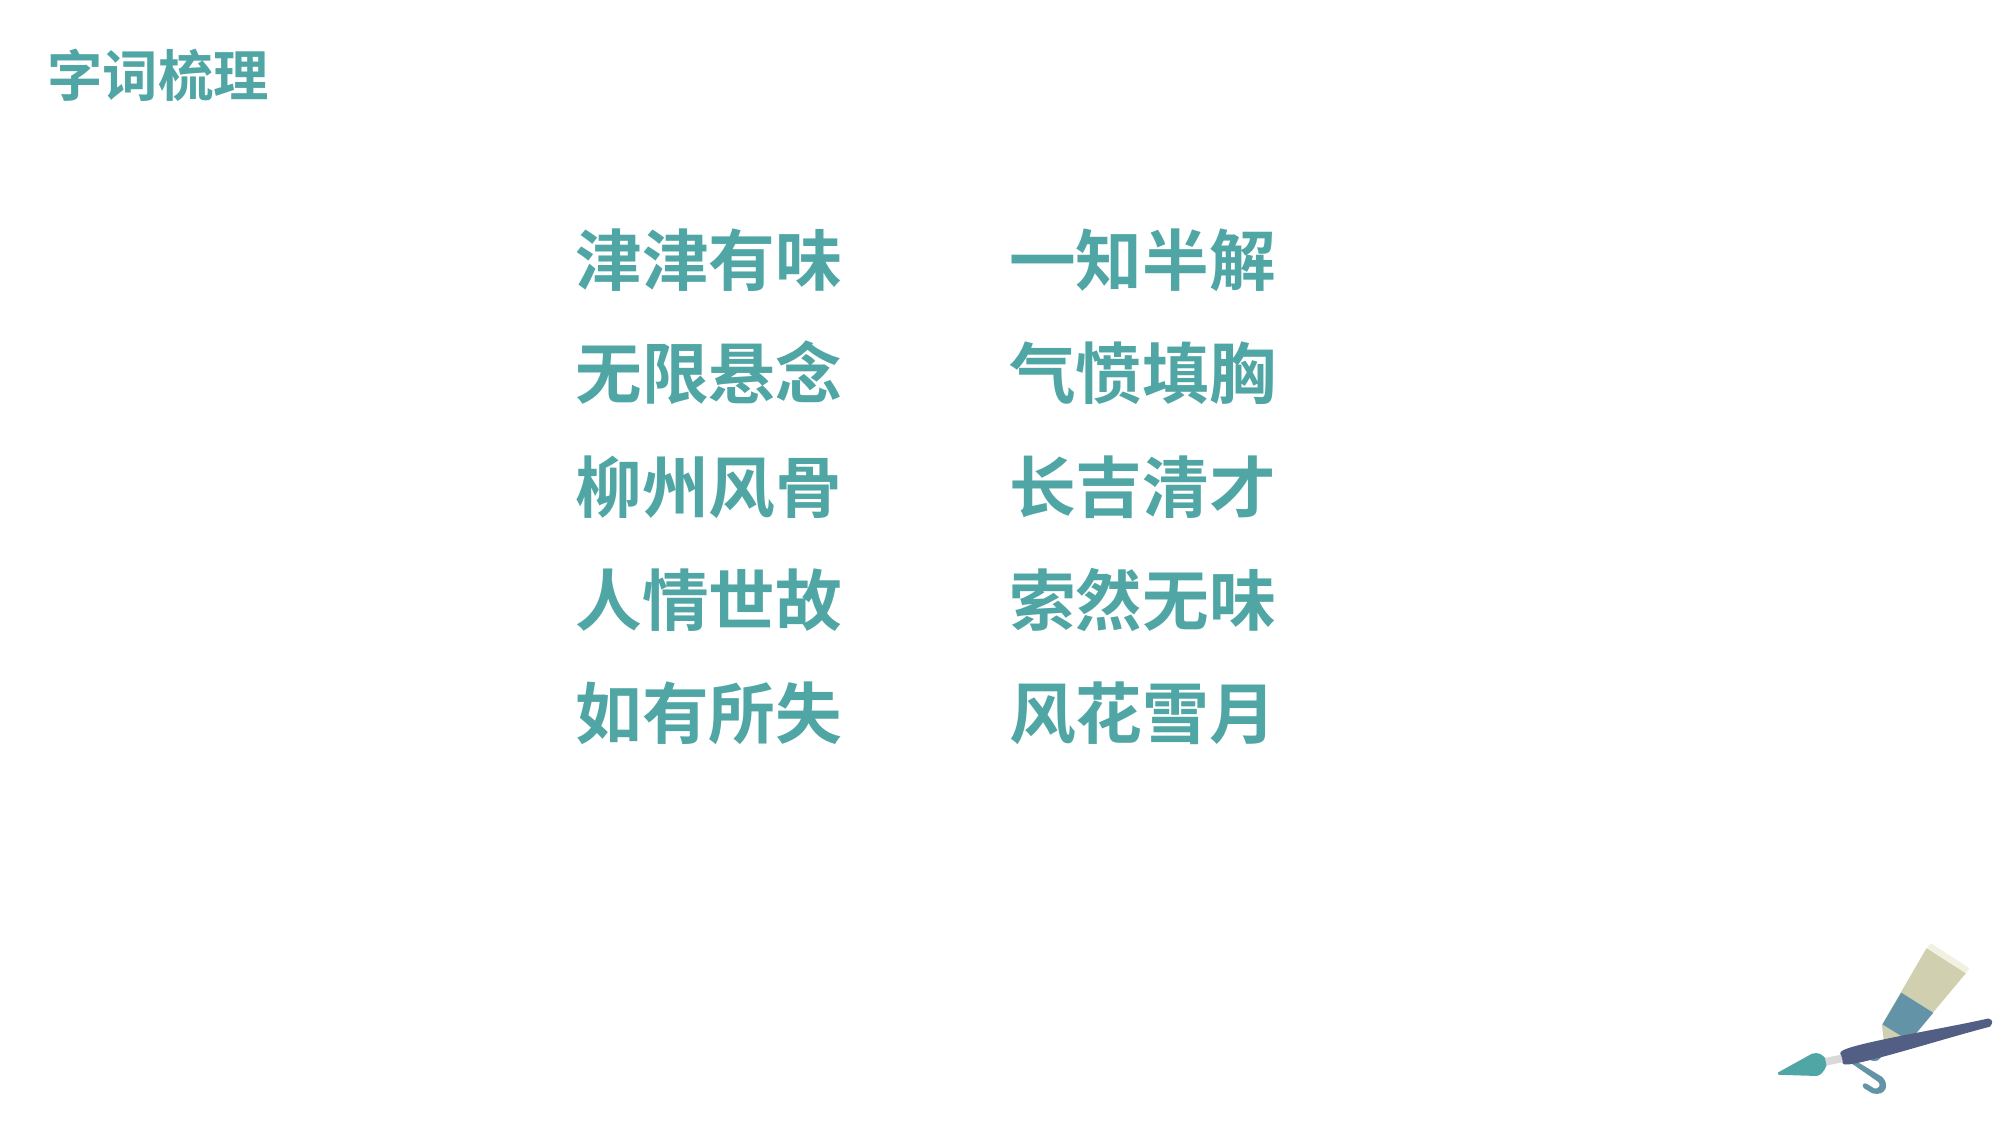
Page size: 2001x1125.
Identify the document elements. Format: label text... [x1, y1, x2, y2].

text_box 字词梳理 [32, 33, 347, 115]
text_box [1811, 945, 1974, 1125]
text_box 津津有味 一知半解 无限悬念 气愤填胸 柳州风骨 长吉清才 人情世故 索然无味 如有所失 风花雪月 [159, 211, 1693, 760]
